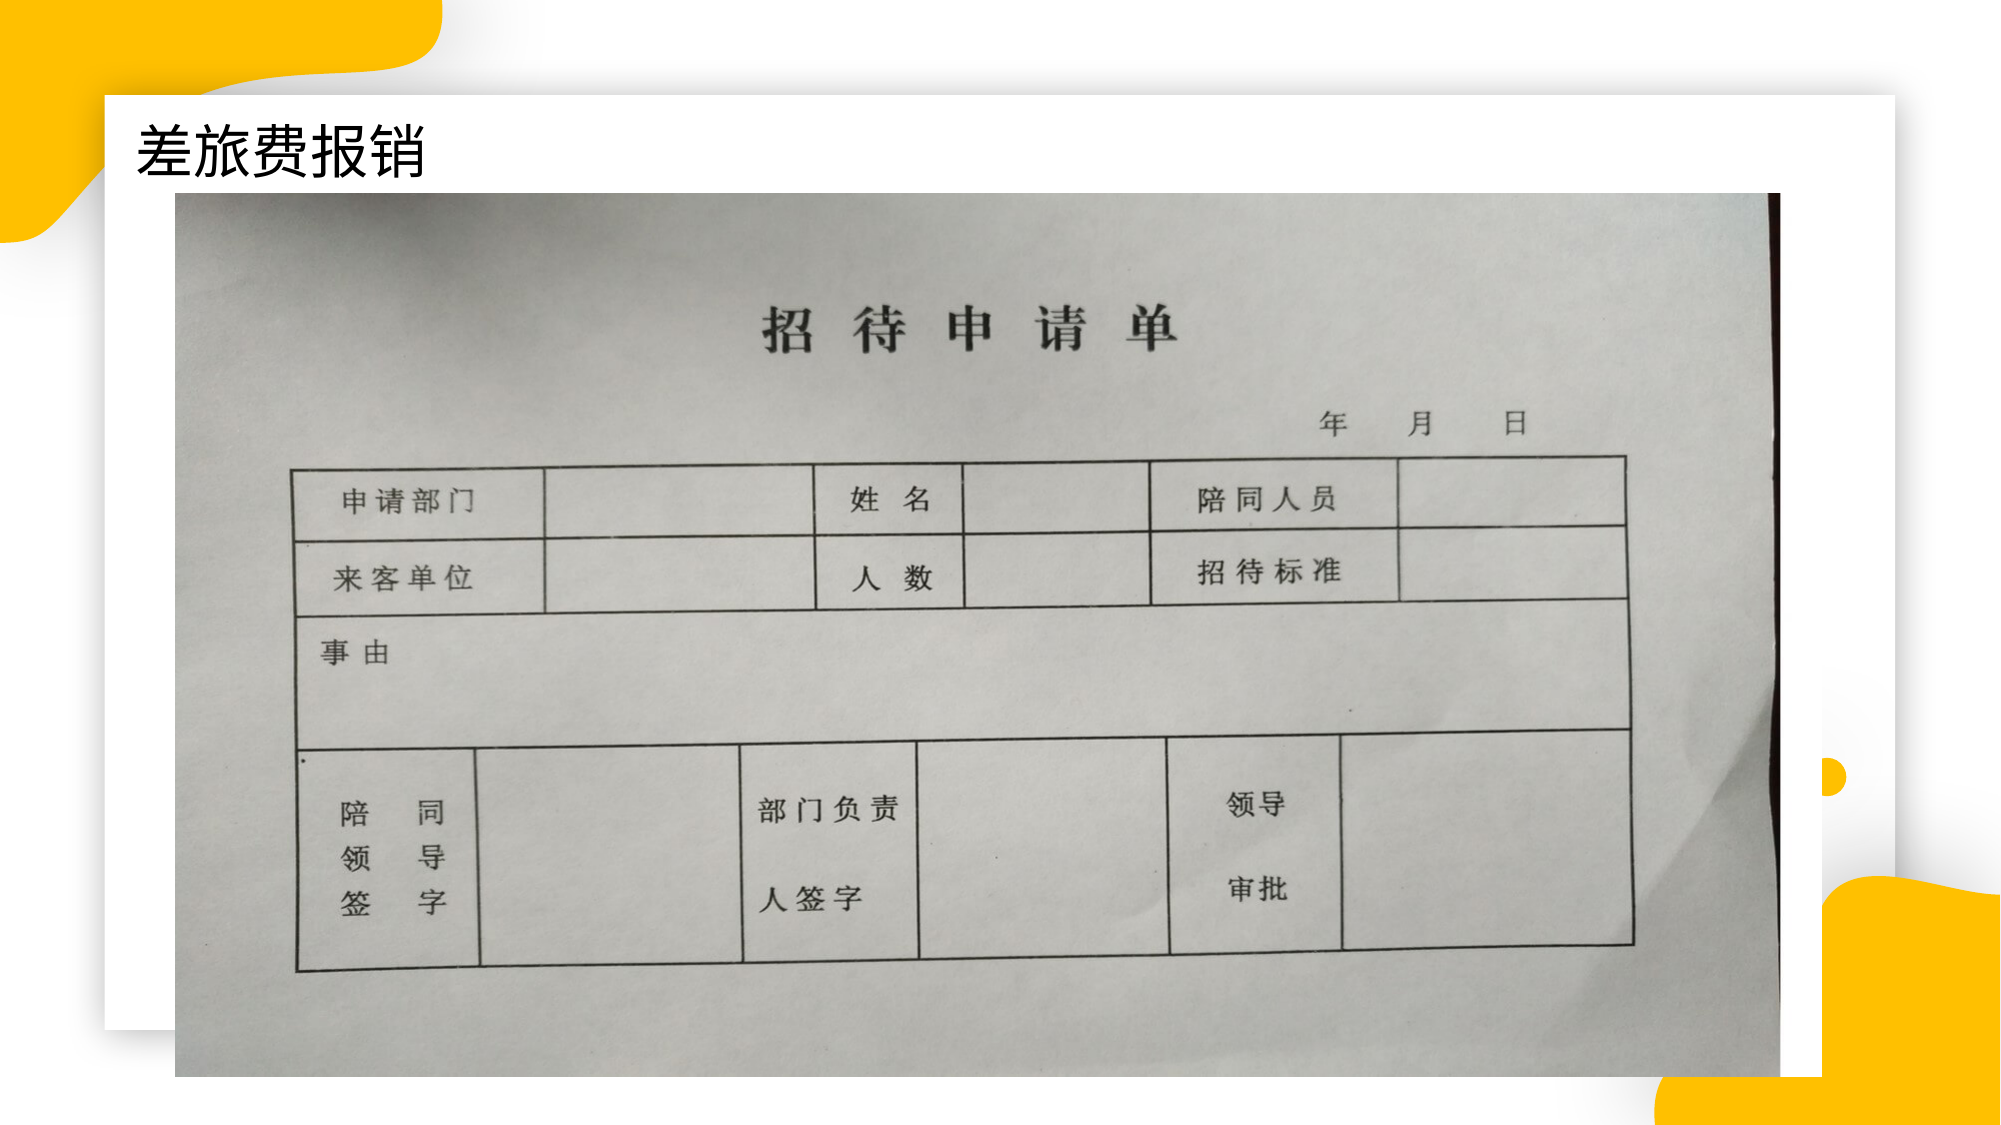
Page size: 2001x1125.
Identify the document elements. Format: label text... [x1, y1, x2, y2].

picture [175, 193, 1822, 1077]
text_box 差旅费报销 [120, 107, 958, 193]
